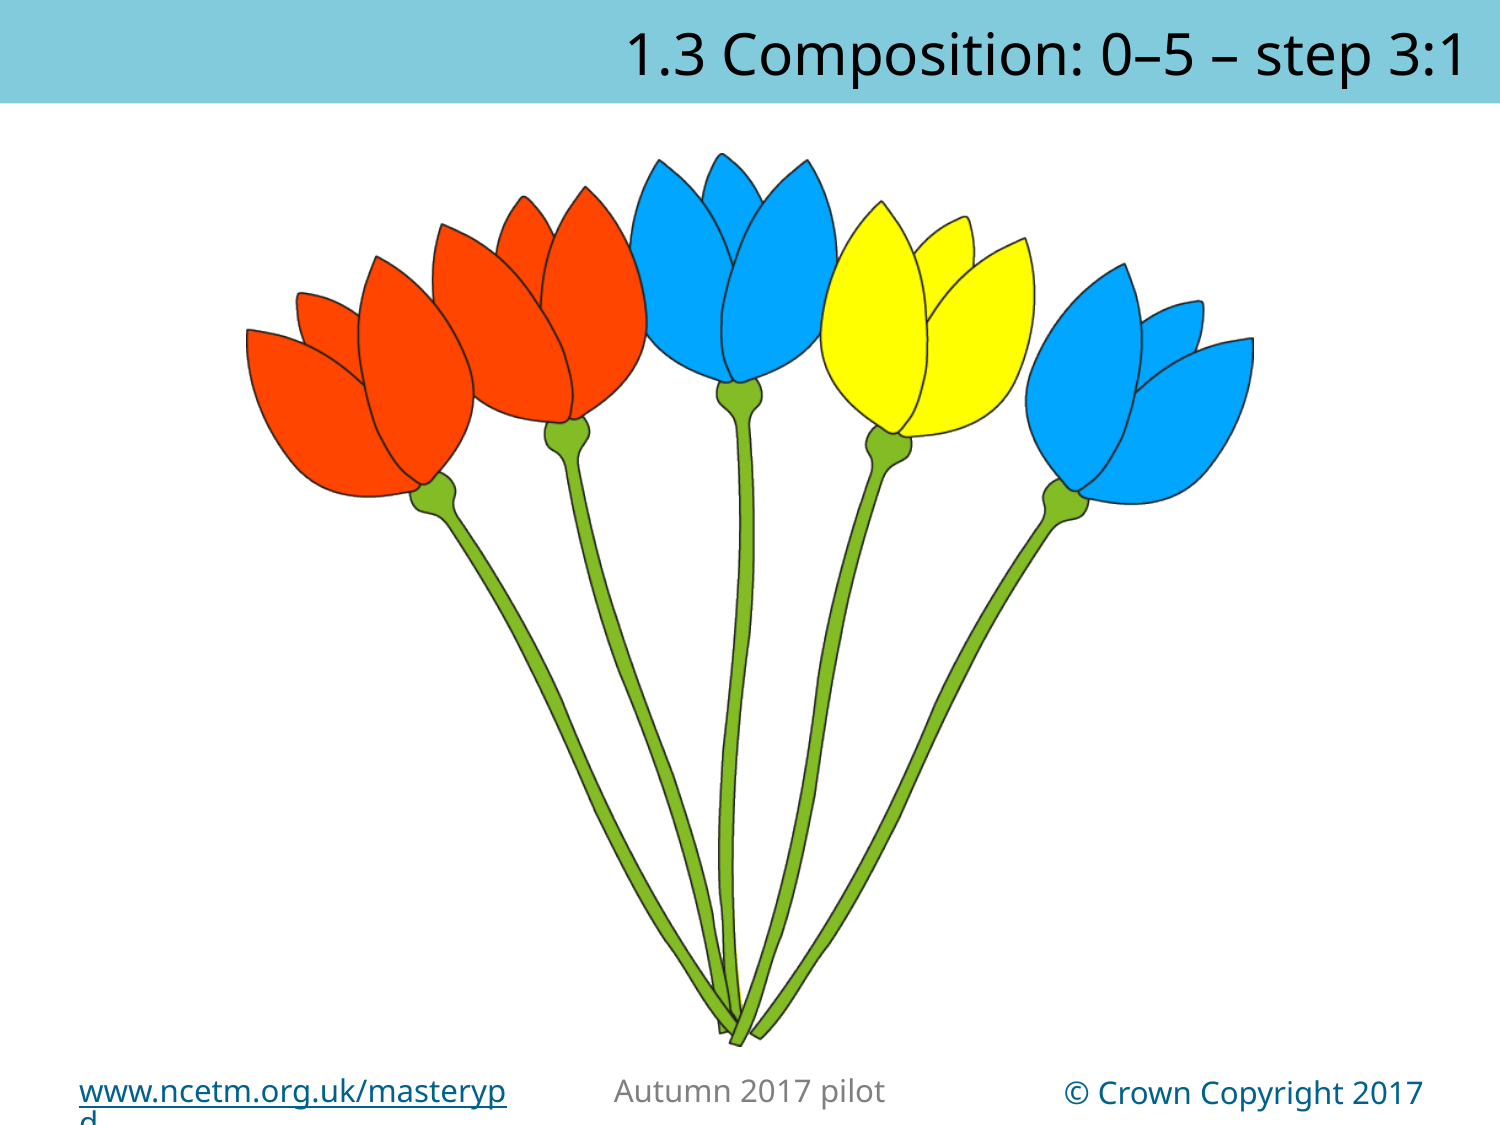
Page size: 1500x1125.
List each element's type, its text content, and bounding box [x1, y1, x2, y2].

picture [246, 152, 1254, 1047]
list 1.3 Composition: 0–5 – step 3:1 [0, 0, 1500, 104]
